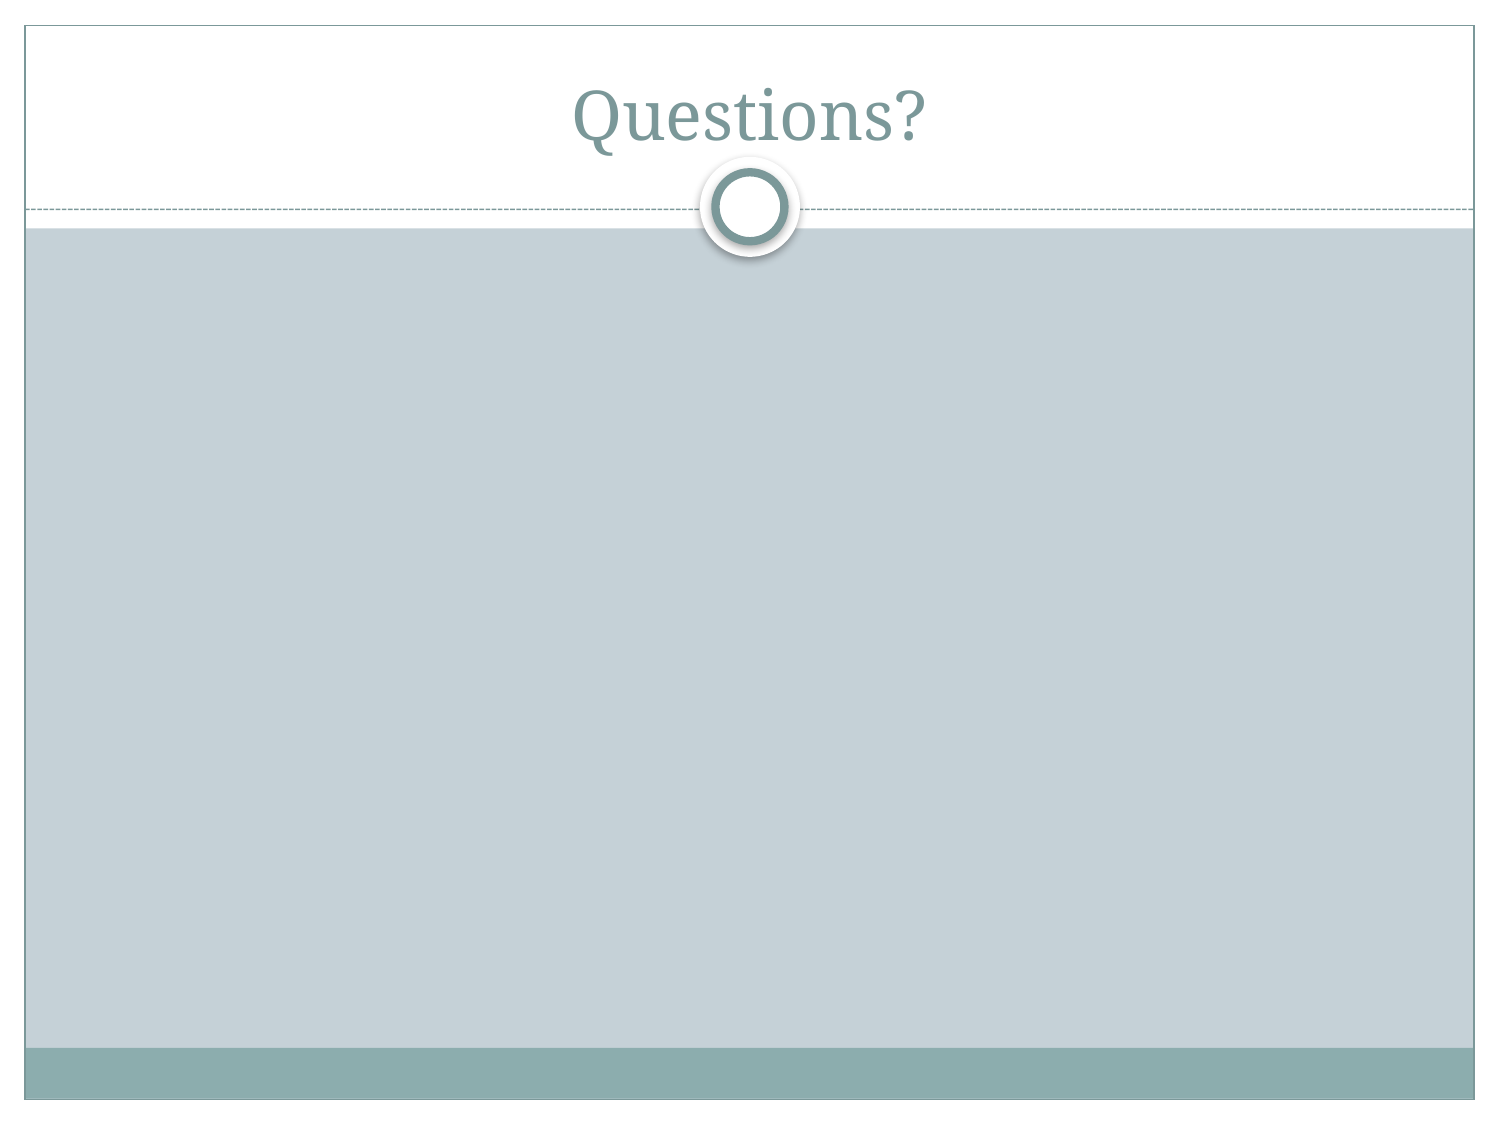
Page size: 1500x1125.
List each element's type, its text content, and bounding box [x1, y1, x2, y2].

title Questions? [49, 37, 1450, 162]
